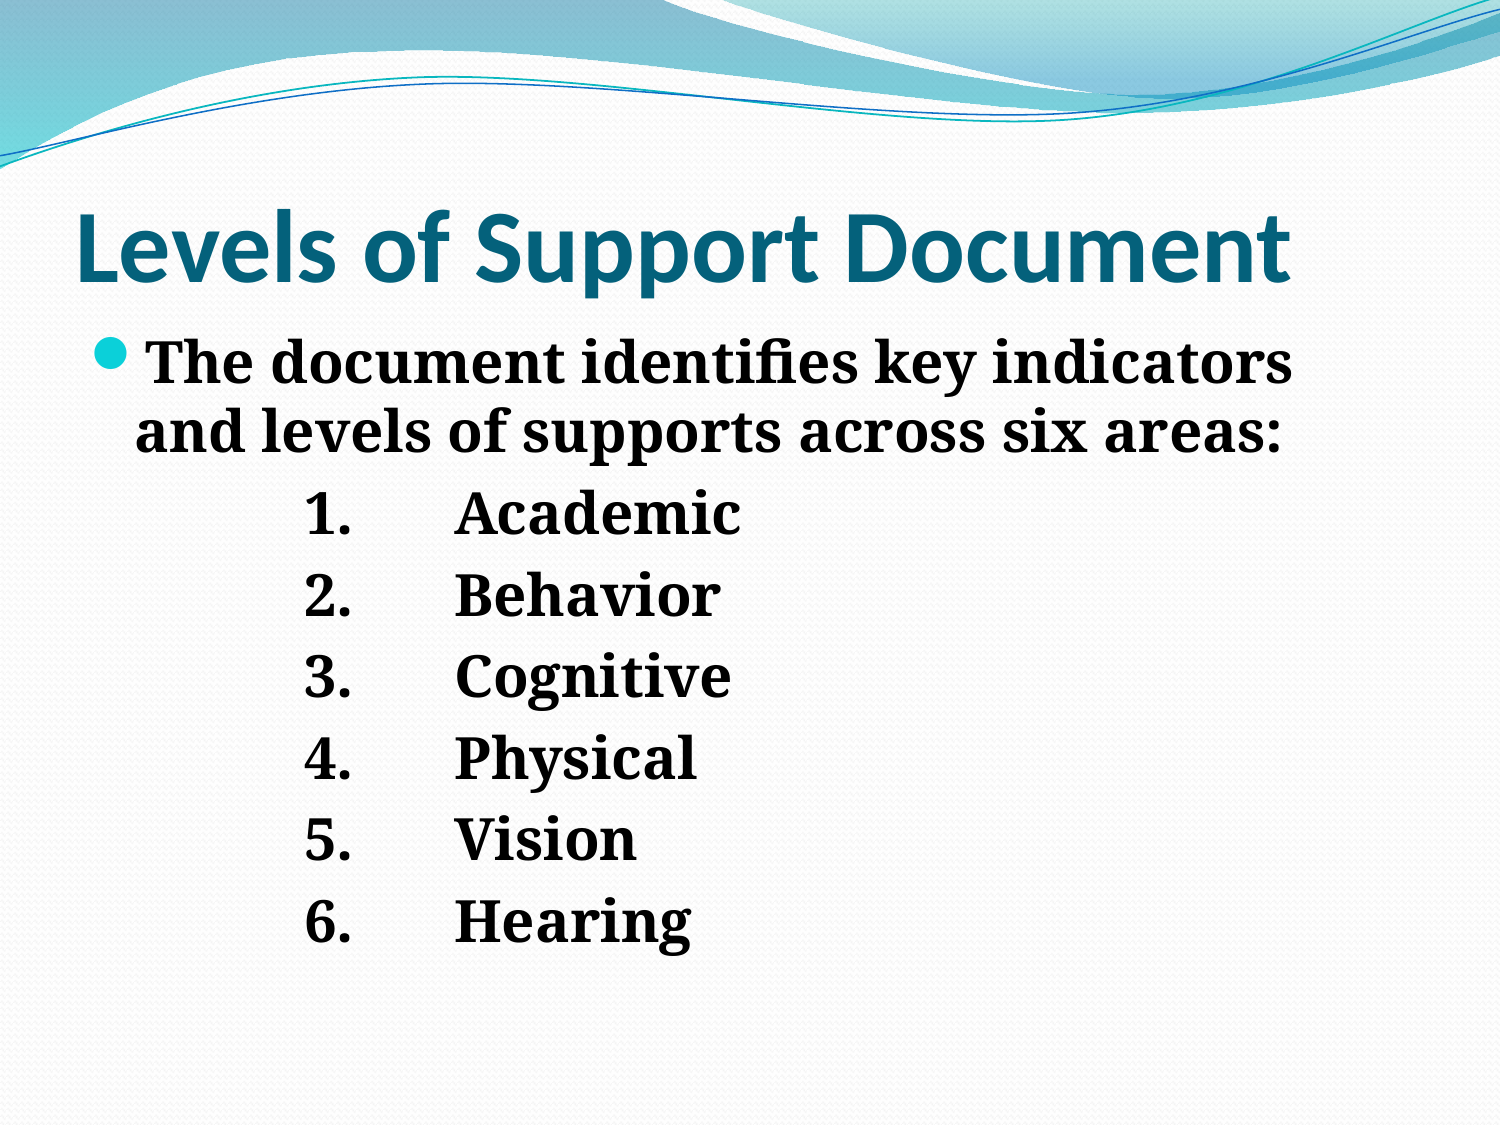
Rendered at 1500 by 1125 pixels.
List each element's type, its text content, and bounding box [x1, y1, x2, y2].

list The document identifies key indicators and levels of supports across six areas: 1. Academic 2. Behavior 3. Cognitive 4. Physical 5. Vision 6. Hearing [75, 317, 1425, 1038]
title Levels of Support Document [75, 115, 1425, 303]
